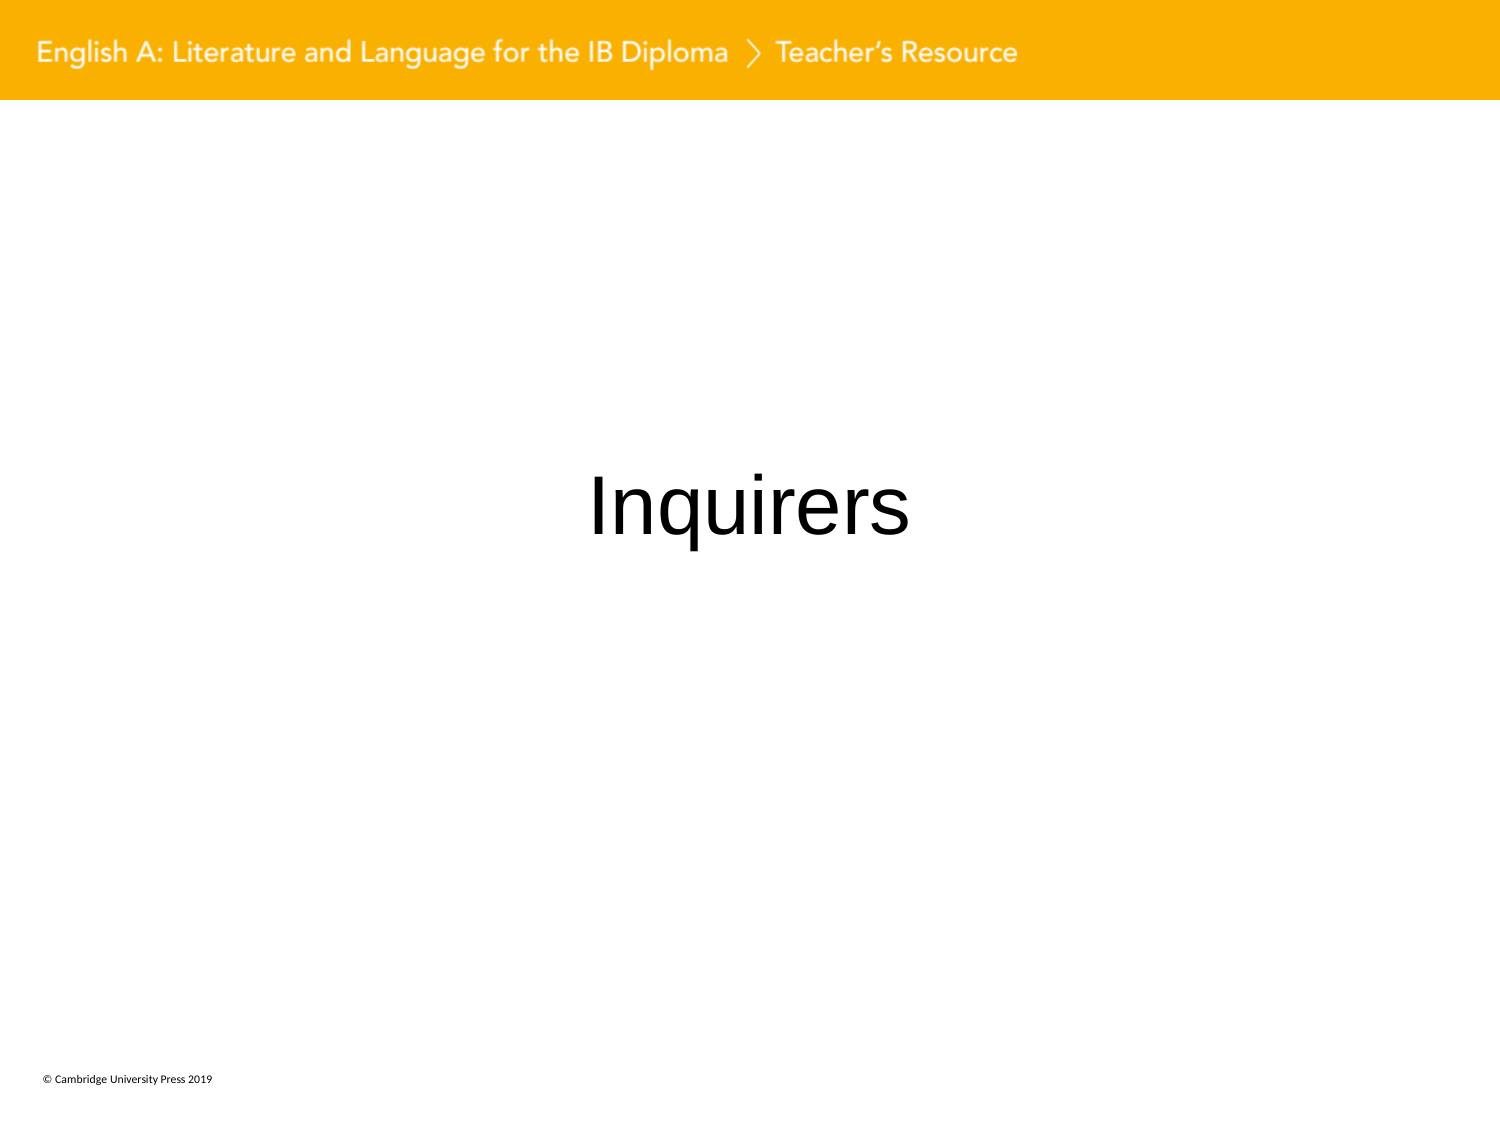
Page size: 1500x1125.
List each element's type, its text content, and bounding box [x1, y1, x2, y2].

title Inquirers [112, 201, 1388, 1001]
subtitle © Cambridge University Press 2019 [27, 1063, 1388, 1093]
picture [0, 0, 1500, 101]
